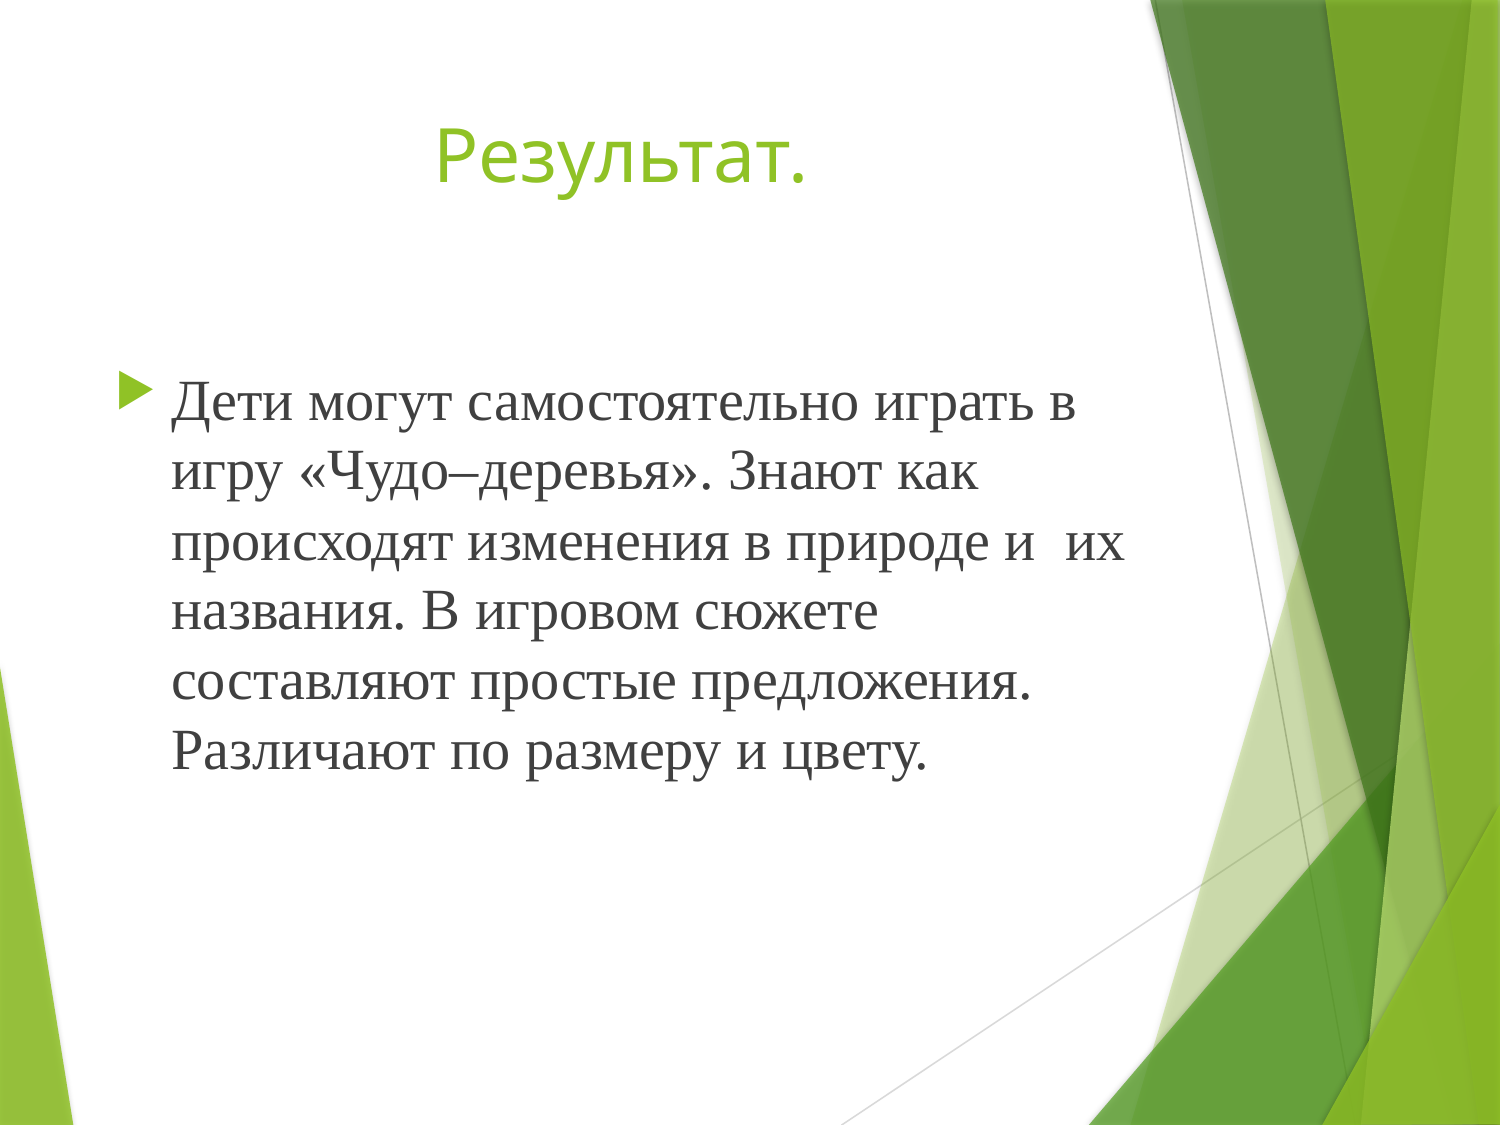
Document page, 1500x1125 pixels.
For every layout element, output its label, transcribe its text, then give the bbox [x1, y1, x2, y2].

title Результат. [99, 99, 1142, 317]
list Дети могут самостоятельно играть в игру «Чудо–деревья». Знают как происходят изменения в природе и их названия. В игровом сюжете составляют простые предложения. Различают по размеру и цвету. [99, 354, 1142, 992]
